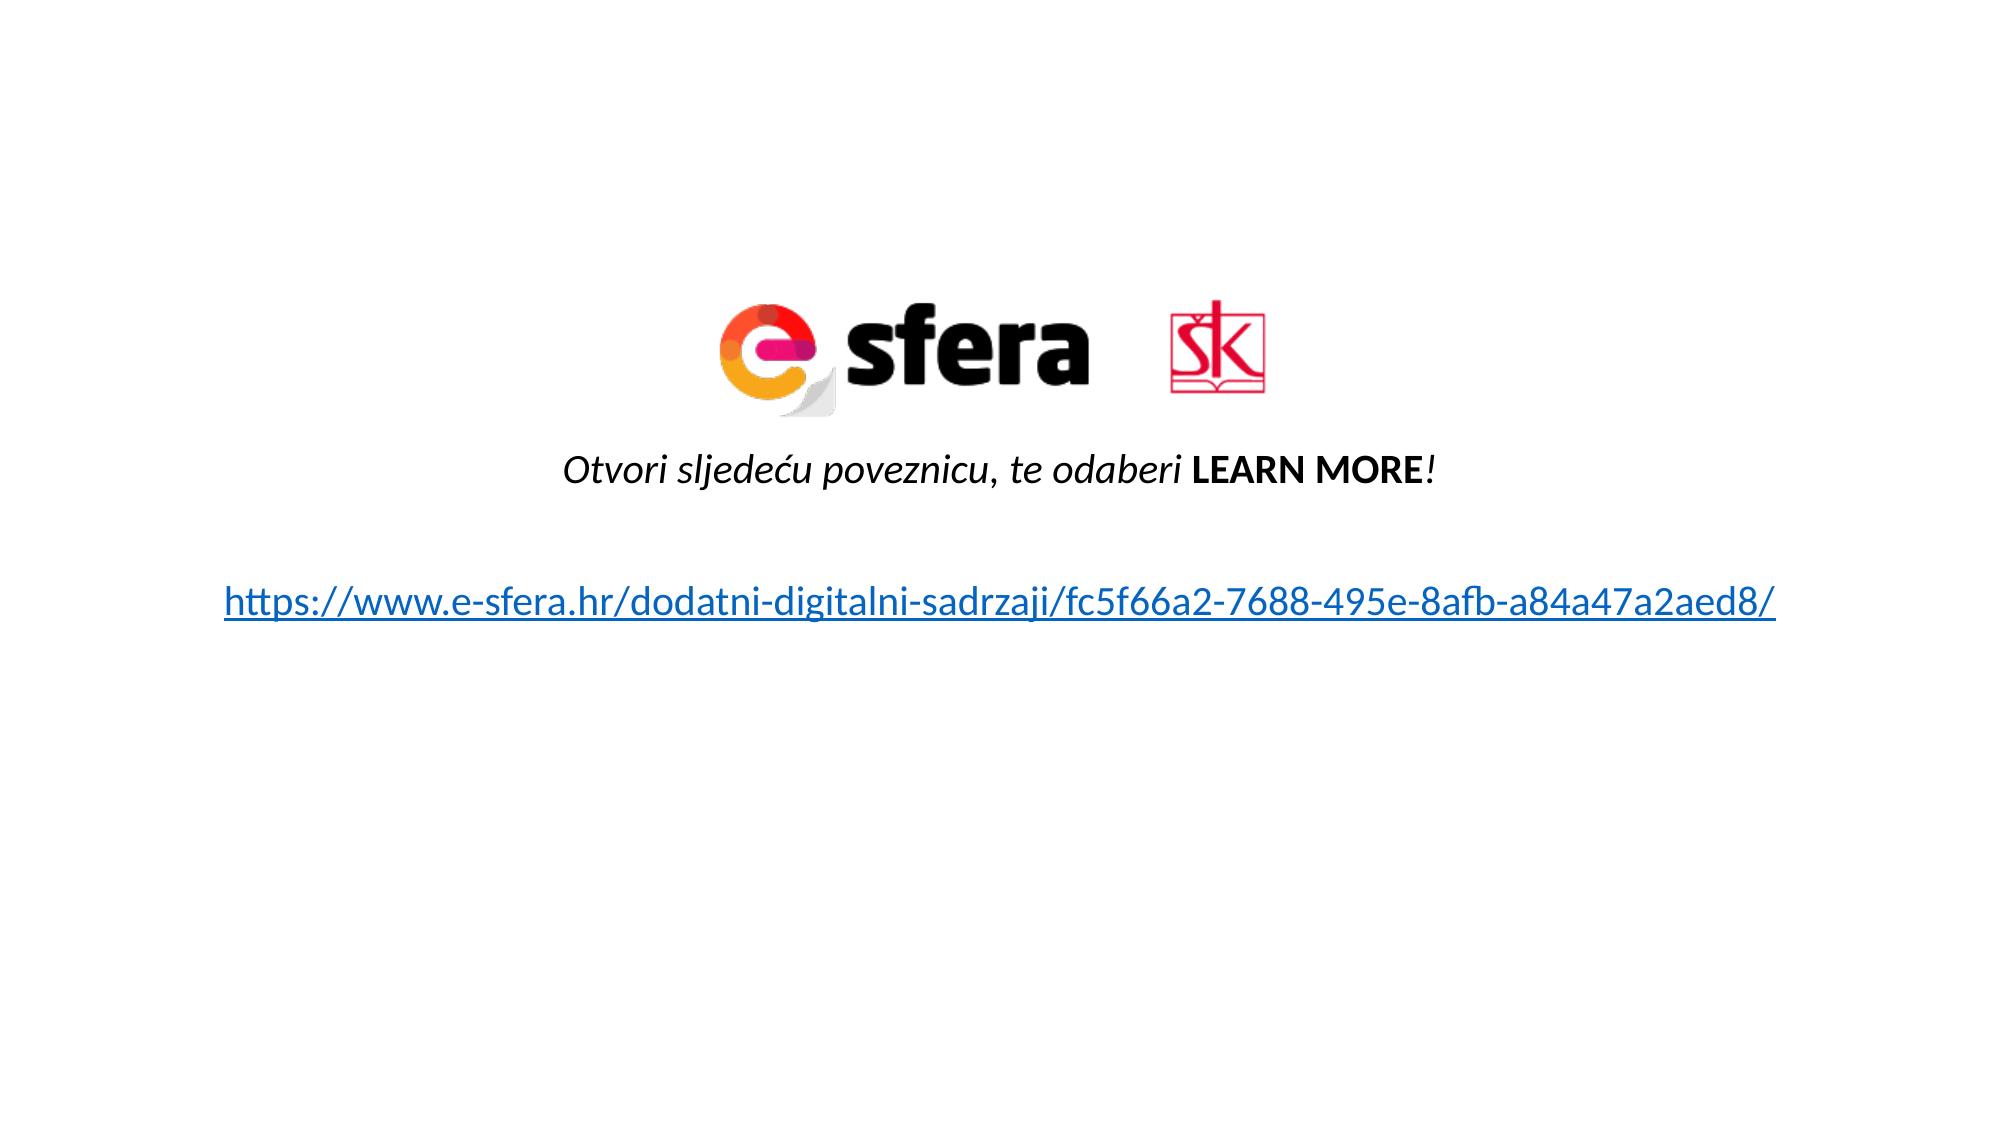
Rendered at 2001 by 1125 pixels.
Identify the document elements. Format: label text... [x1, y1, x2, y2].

text_box Otvori sljedeću poveznicu, te odaberi LEARN MORE! https://www.e-sfera.hr/dodatni-digitalni-sadrzaji/fc5f66a2-7688-495e-8afb-a84a47a2aed8/ [30, 439, 1970, 753]
picture [687, 203, 1313, 516]
